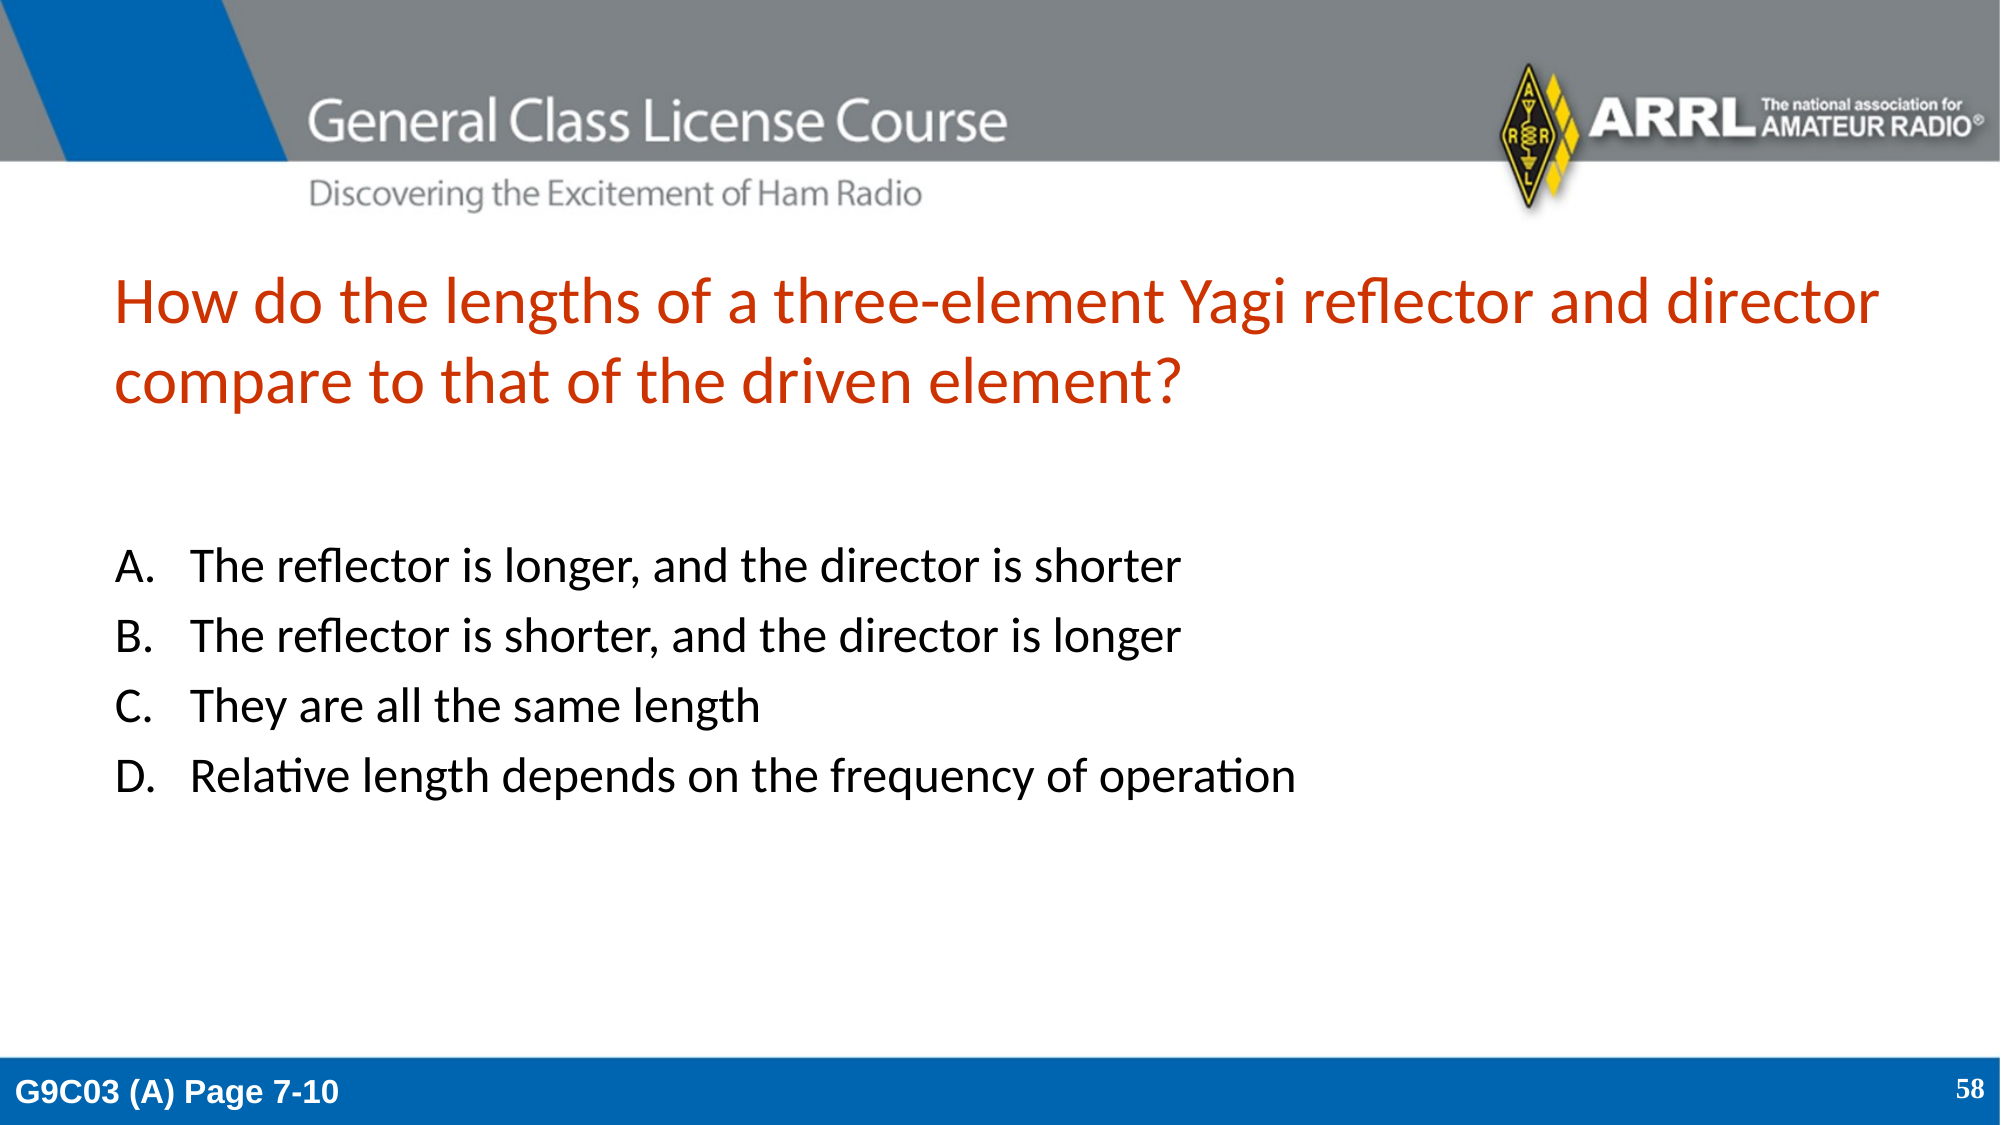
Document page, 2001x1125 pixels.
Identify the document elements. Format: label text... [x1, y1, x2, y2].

picture [0, 0, 2001, 1125]
list The reflector is longer, and the director is shorter The reflector is shorter, and the director is longer They are all the same length Relative length depends on the frequency of operation [99, 525, 1900, 1005]
text_box G9C03 (A) Page 7-10 [0, 1062, 1313, 1118]
text_box 58 [1875, 1062, 2000, 1113]
title How do the lengths of a three-element Yagi reflector and director compare to that of the driven element? [99, 249, 1900, 468]
